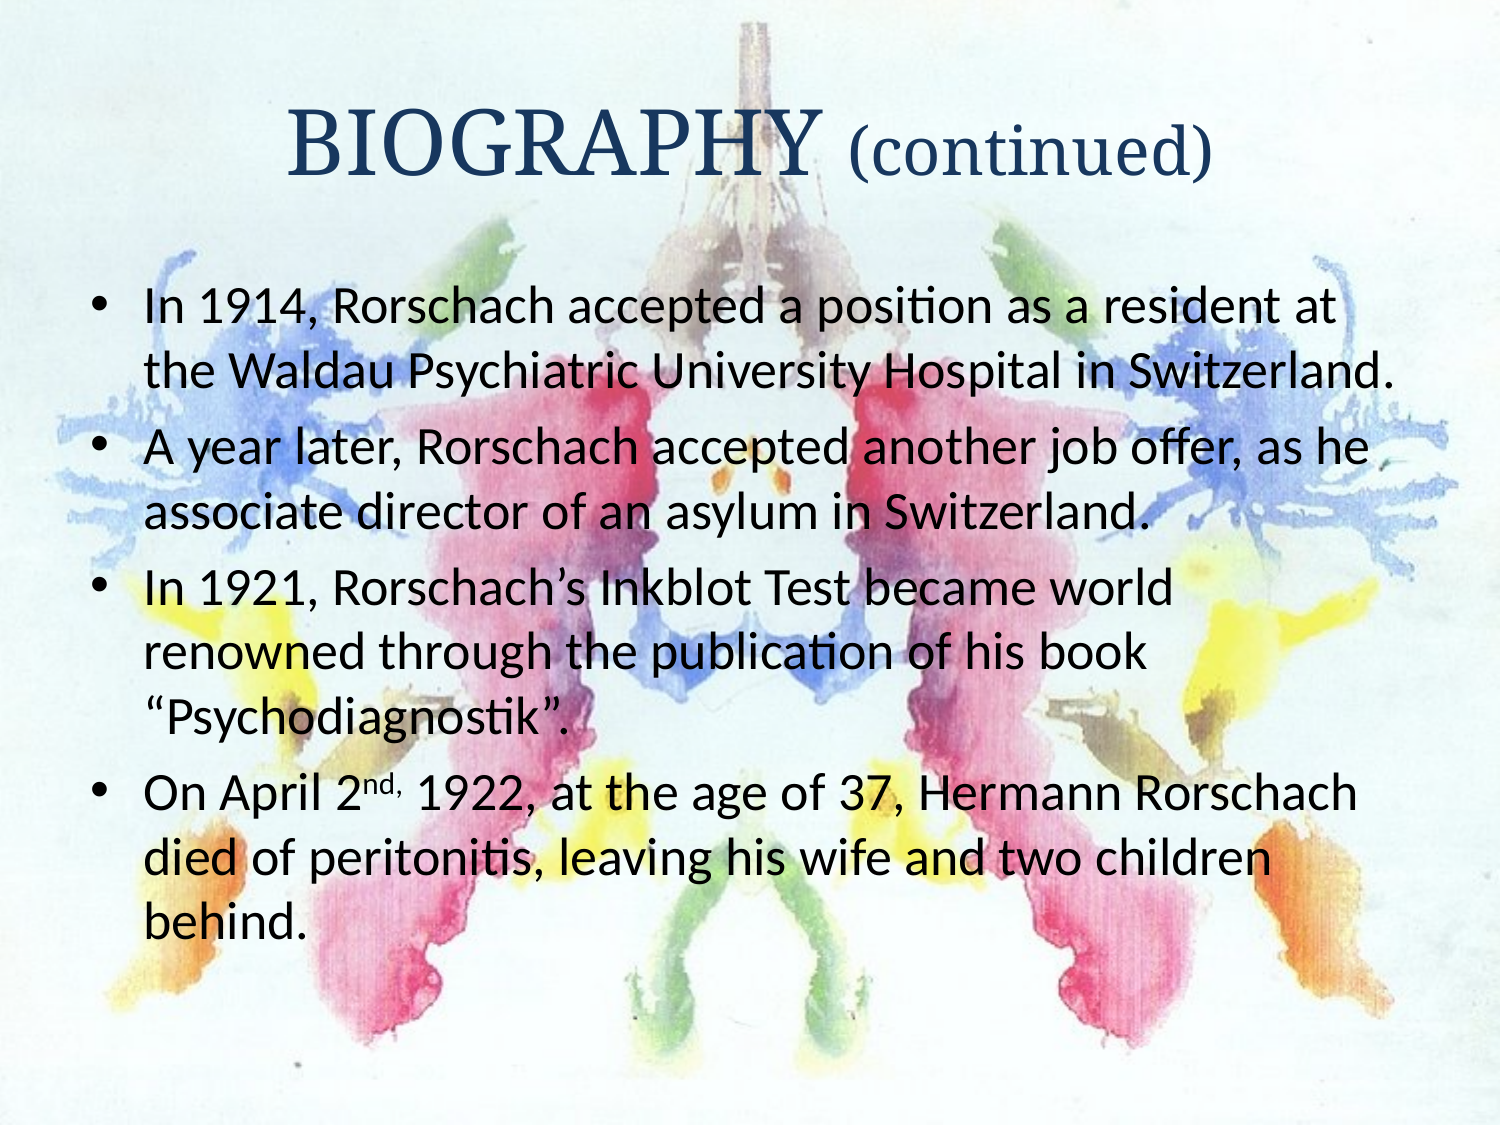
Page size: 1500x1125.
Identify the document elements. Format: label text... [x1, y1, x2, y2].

list In 1914, Rorschach accepted a position as a resident at the Waldau Psychiatric University Hospital in Switzerland. A year later, Rorschach accepted another job offer, as he associate director of an asylum in Switzerland. In 1921, Rorschach’s Inkblot Test became world renowned through the publication of his book “Psychodiagnostik”. On April 2nd, 1922, at the age of 37, Hermann Rorschach died of peritonitis, leaving his wife and two children behind. [75, 262, 1425, 1005]
title BIOGRAPHY (continued) [75, 45, 1425, 233]
